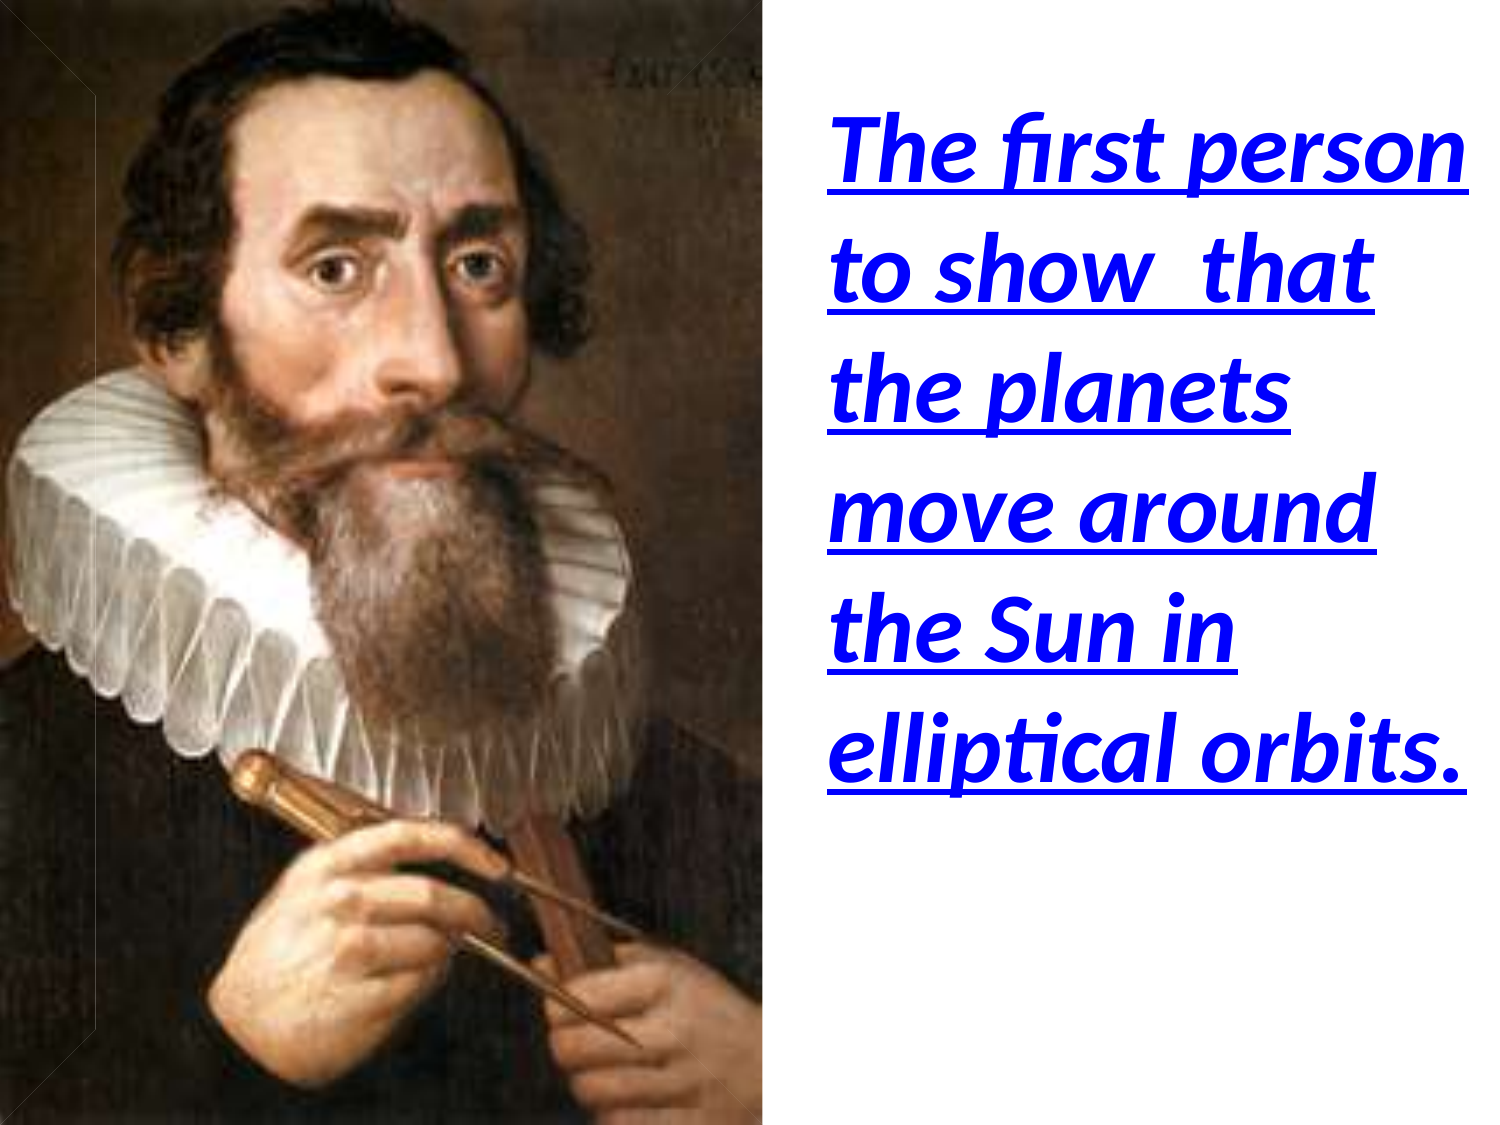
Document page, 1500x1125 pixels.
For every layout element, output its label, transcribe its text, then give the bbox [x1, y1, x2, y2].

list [0, 0, 763, 1125]
text_box The first person to show that the planets move around the Sun in elliptical orbits. [812, 74, 1500, 810]
